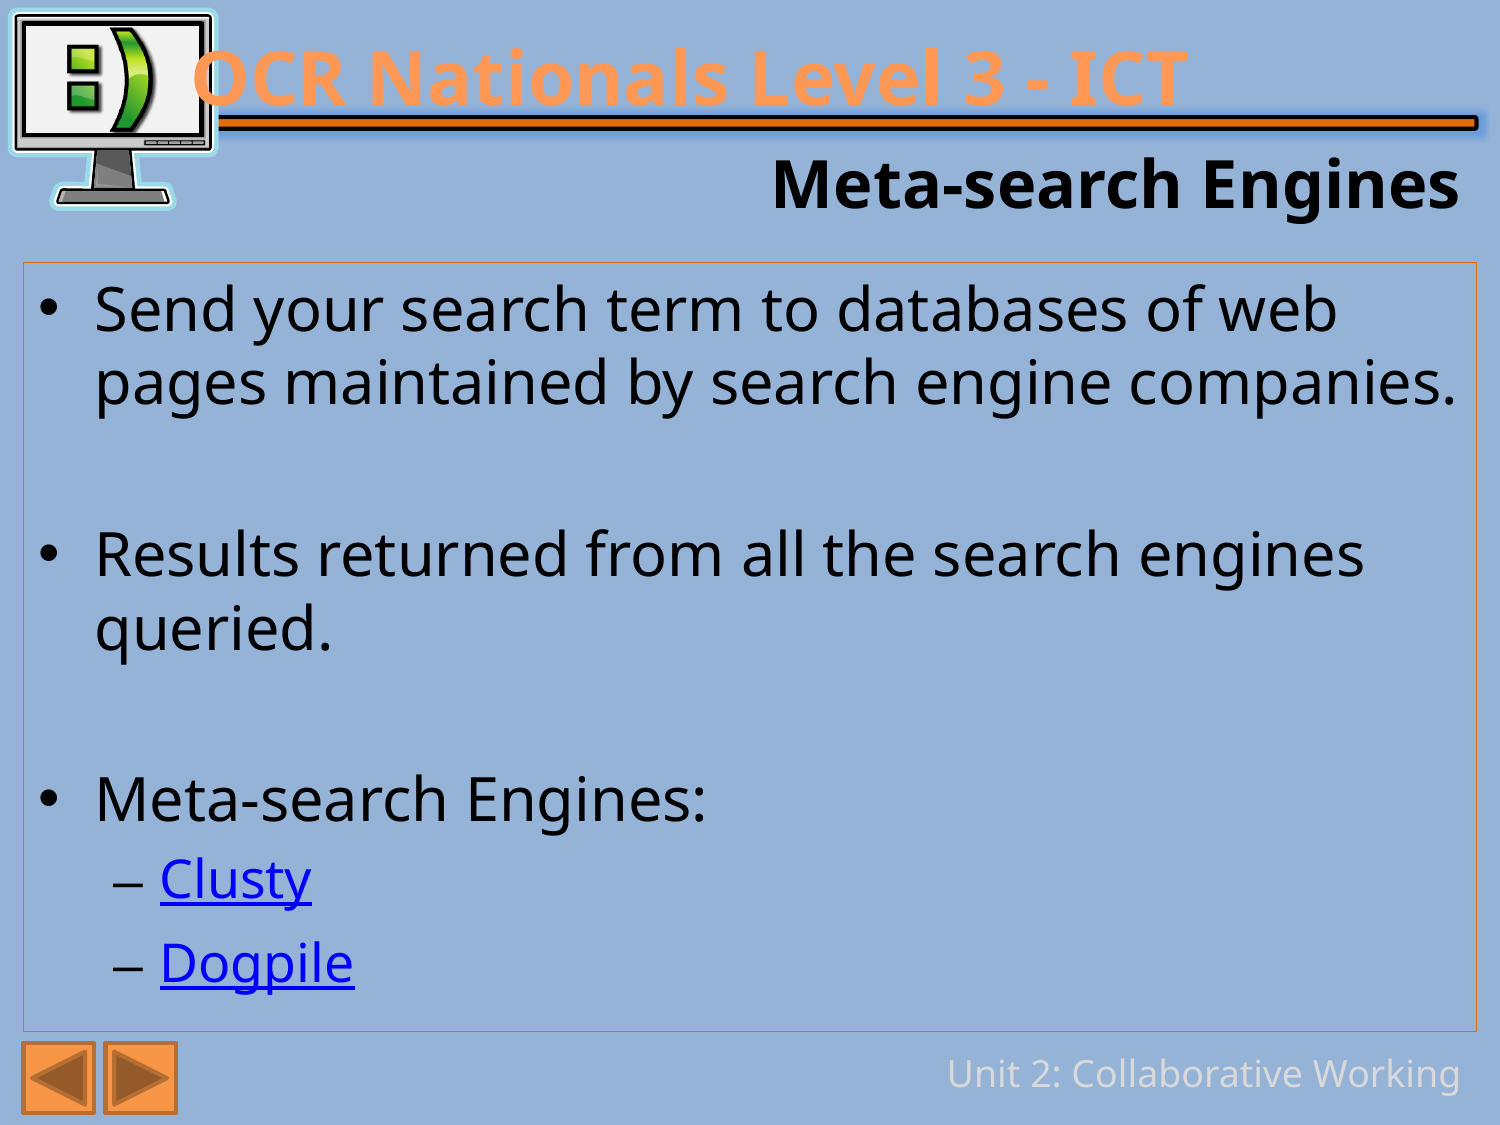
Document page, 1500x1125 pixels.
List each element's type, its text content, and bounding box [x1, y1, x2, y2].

picture [48, 21, 172, 139]
list Send your search term to databases of web pages maintained by search engine companies. Results returned from all the search engines queried. Meta-search Engines: Clusty Dogpile [23, 262, 1477, 1032]
title Meta-search Engines [187, 117, 1477, 247]
